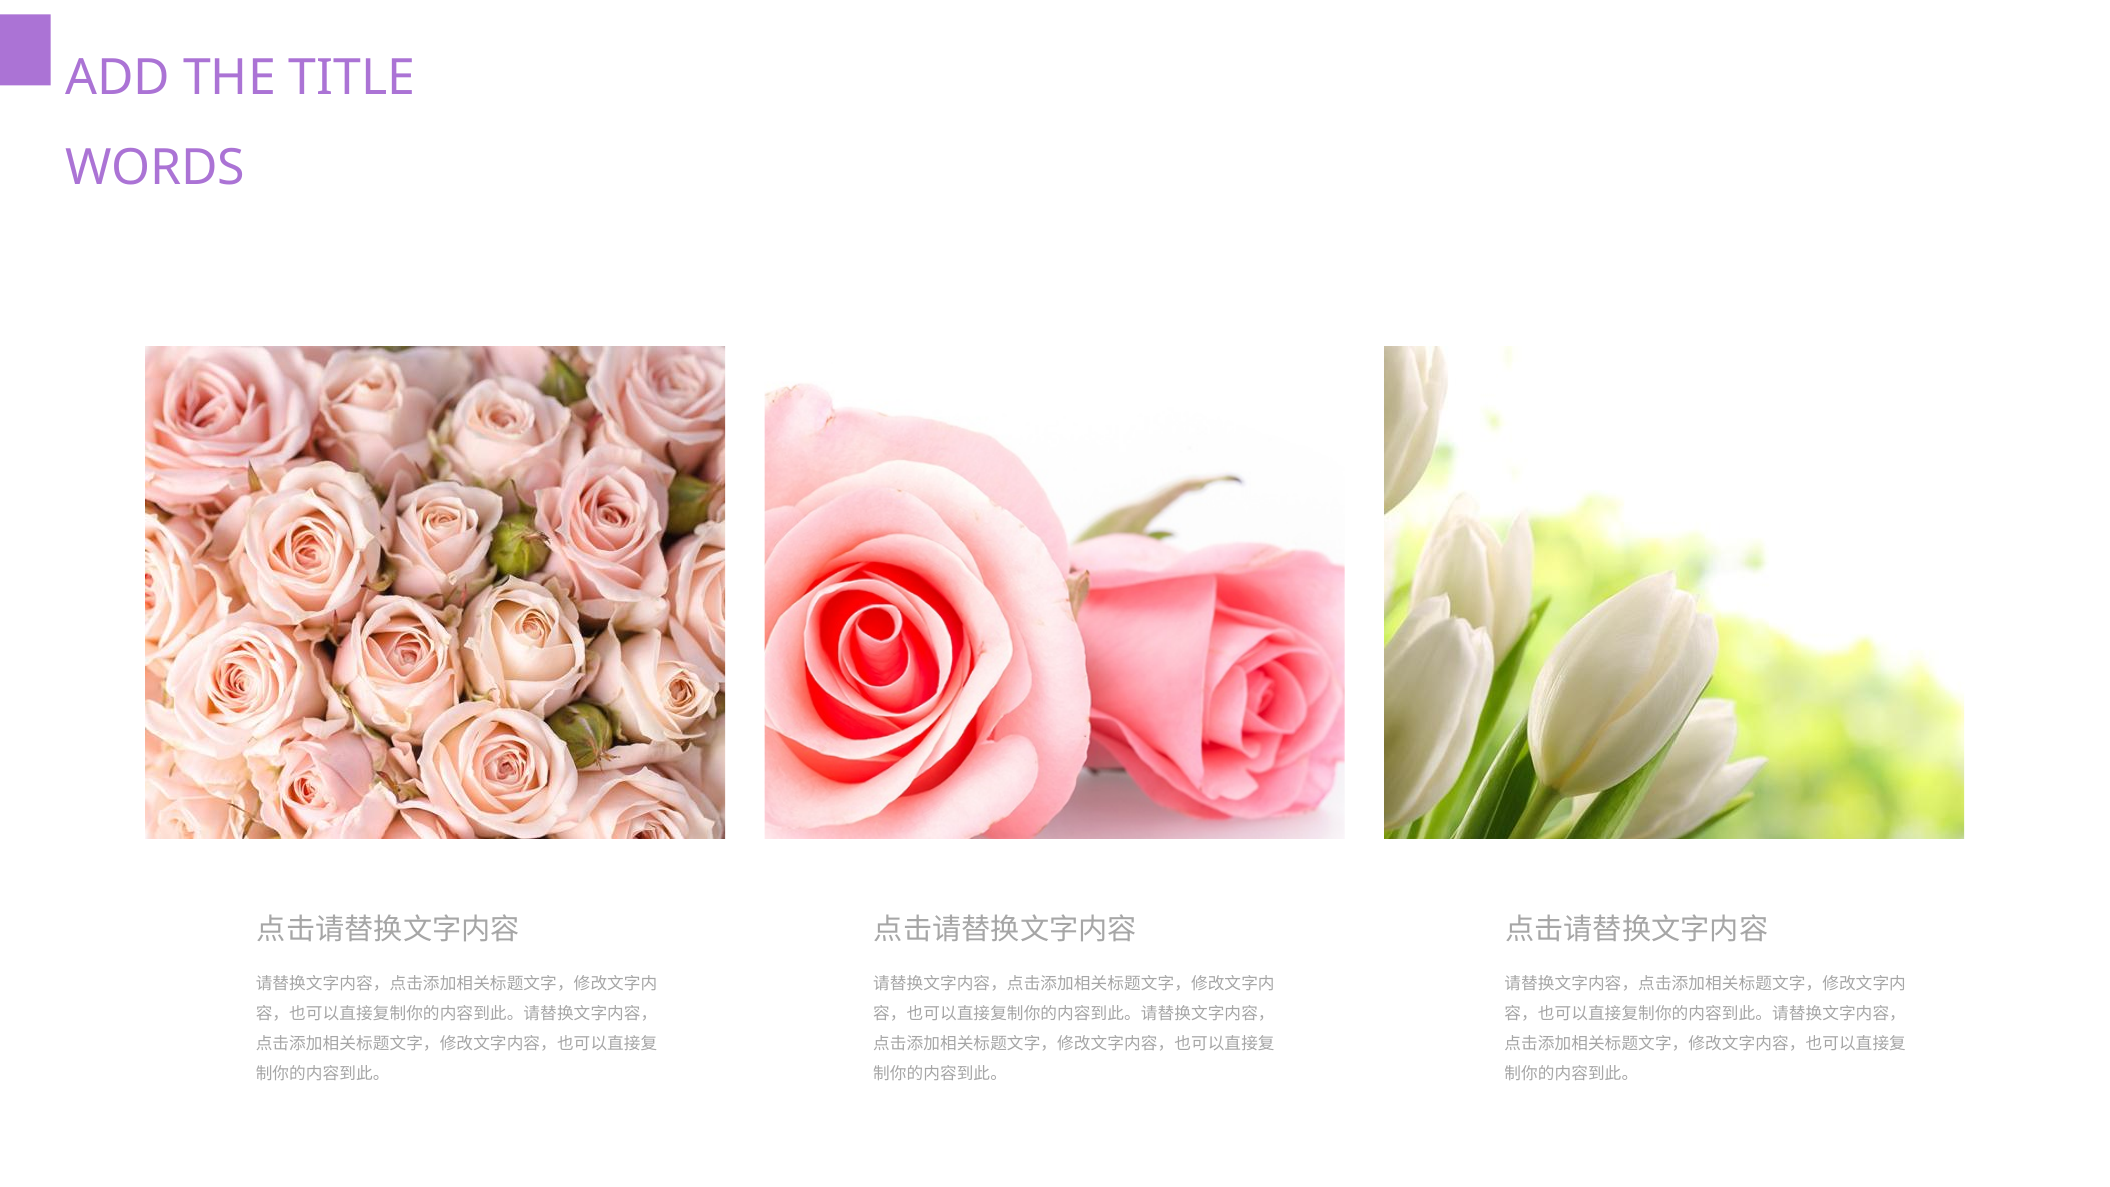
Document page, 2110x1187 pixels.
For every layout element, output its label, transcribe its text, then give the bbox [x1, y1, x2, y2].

text_box 点击请替换文字内容 [857, 902, 1154, 954]
text_box [144, 346, 726, 840]
text_box [1383, 346, 1965, 840]
text_box 请替换文字内容，点击添加相关标题文字，修改文字内容，也可以直接复制你的内容到此。请替换文字内容，点击添加相关标题文字，修改文字内容，也可以直接复制你的内容到此。 [1488, 954, 1933, 1091]
text_box 点击请替换文字内容 [1488, 902, 1785, 954]
text_box ADD THE TITLE WORDS [50, 7, 583, 202]
text_box [764, 346, 1346, 840]
text_box 点击请替换文字内容 [240, 902, 537, 954]
text_box 请替换文字内容，点击添加相关标题文字，修改文字内容，也可以直接复制你的内容到此。请替换文字内容，点击添加相关标题文字，修改文字内容，也可以直接复制你的内容到此。 [856, 954, 1302, 1091]
text_box 请替换文字内容，点击添加相关标题文字，修改文字内容，也可以直接复制你的内容到此。请替换文字内容，点击添加相关标题文字，修改文字内容，也可以直接复制你的内容到此。 [239, 954, 685, 1091]
